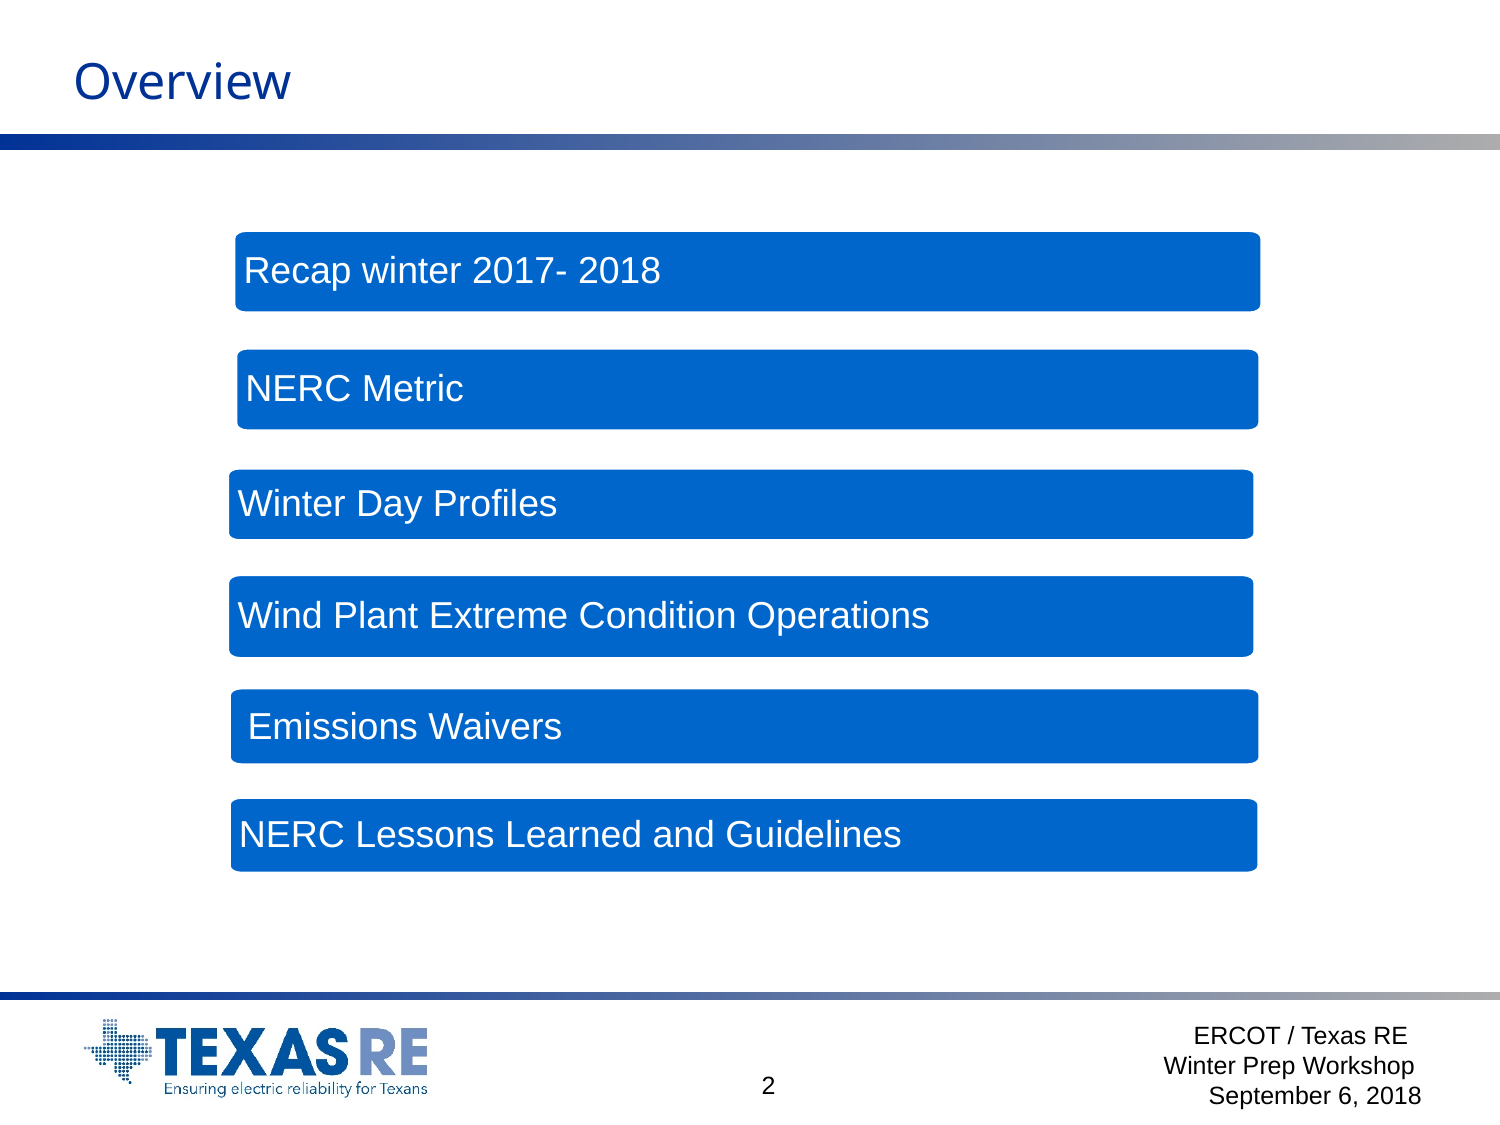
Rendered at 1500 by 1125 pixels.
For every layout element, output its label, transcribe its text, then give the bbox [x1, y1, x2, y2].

title Overview [58, 37, 1452, 122]
picture [76, 1012, 434, 1103]
footer ERCOT / Texas RE Winter Prep Workshop September 6, 2018 [1124, 1012, 1438, 1125]
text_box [226, 229, 1382, 985]
